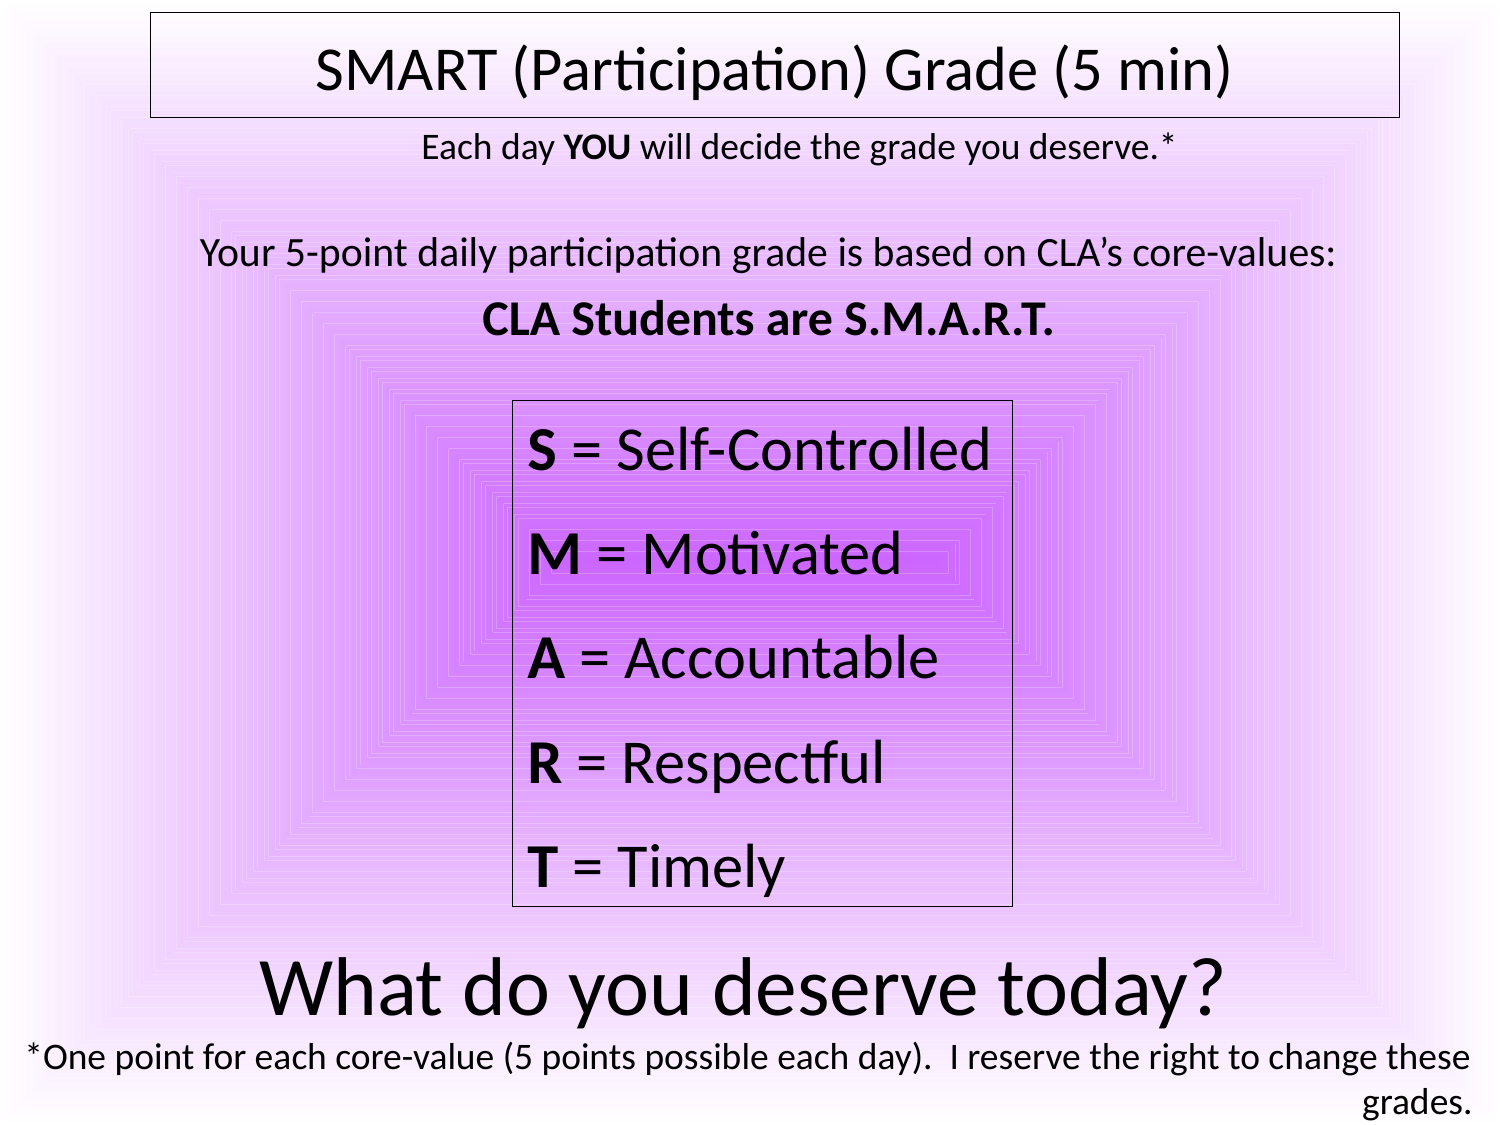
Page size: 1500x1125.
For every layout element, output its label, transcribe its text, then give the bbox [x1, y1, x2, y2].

text_box SMART (Participation) Grade (5 min) [150, 12, 1400, 118]
text_box Each day YOU will decide the grade you deserve.* [199, 114, 1400, 175]
text_box What do you deserve today? *One point for each core-value (5 points possible each day). I reserve the right to change these grades. [0, 924, 1488, 1125]
text_box S = Self-Controlled M = Motivated A = Accountable R = Respectful T = Timely [512, 400, 1013, 907]
list Your 5-point daily participation grade is based on CLA’s core-values: CLA Students are S.M.A.R.T. [37, 217, 1500, 383]
